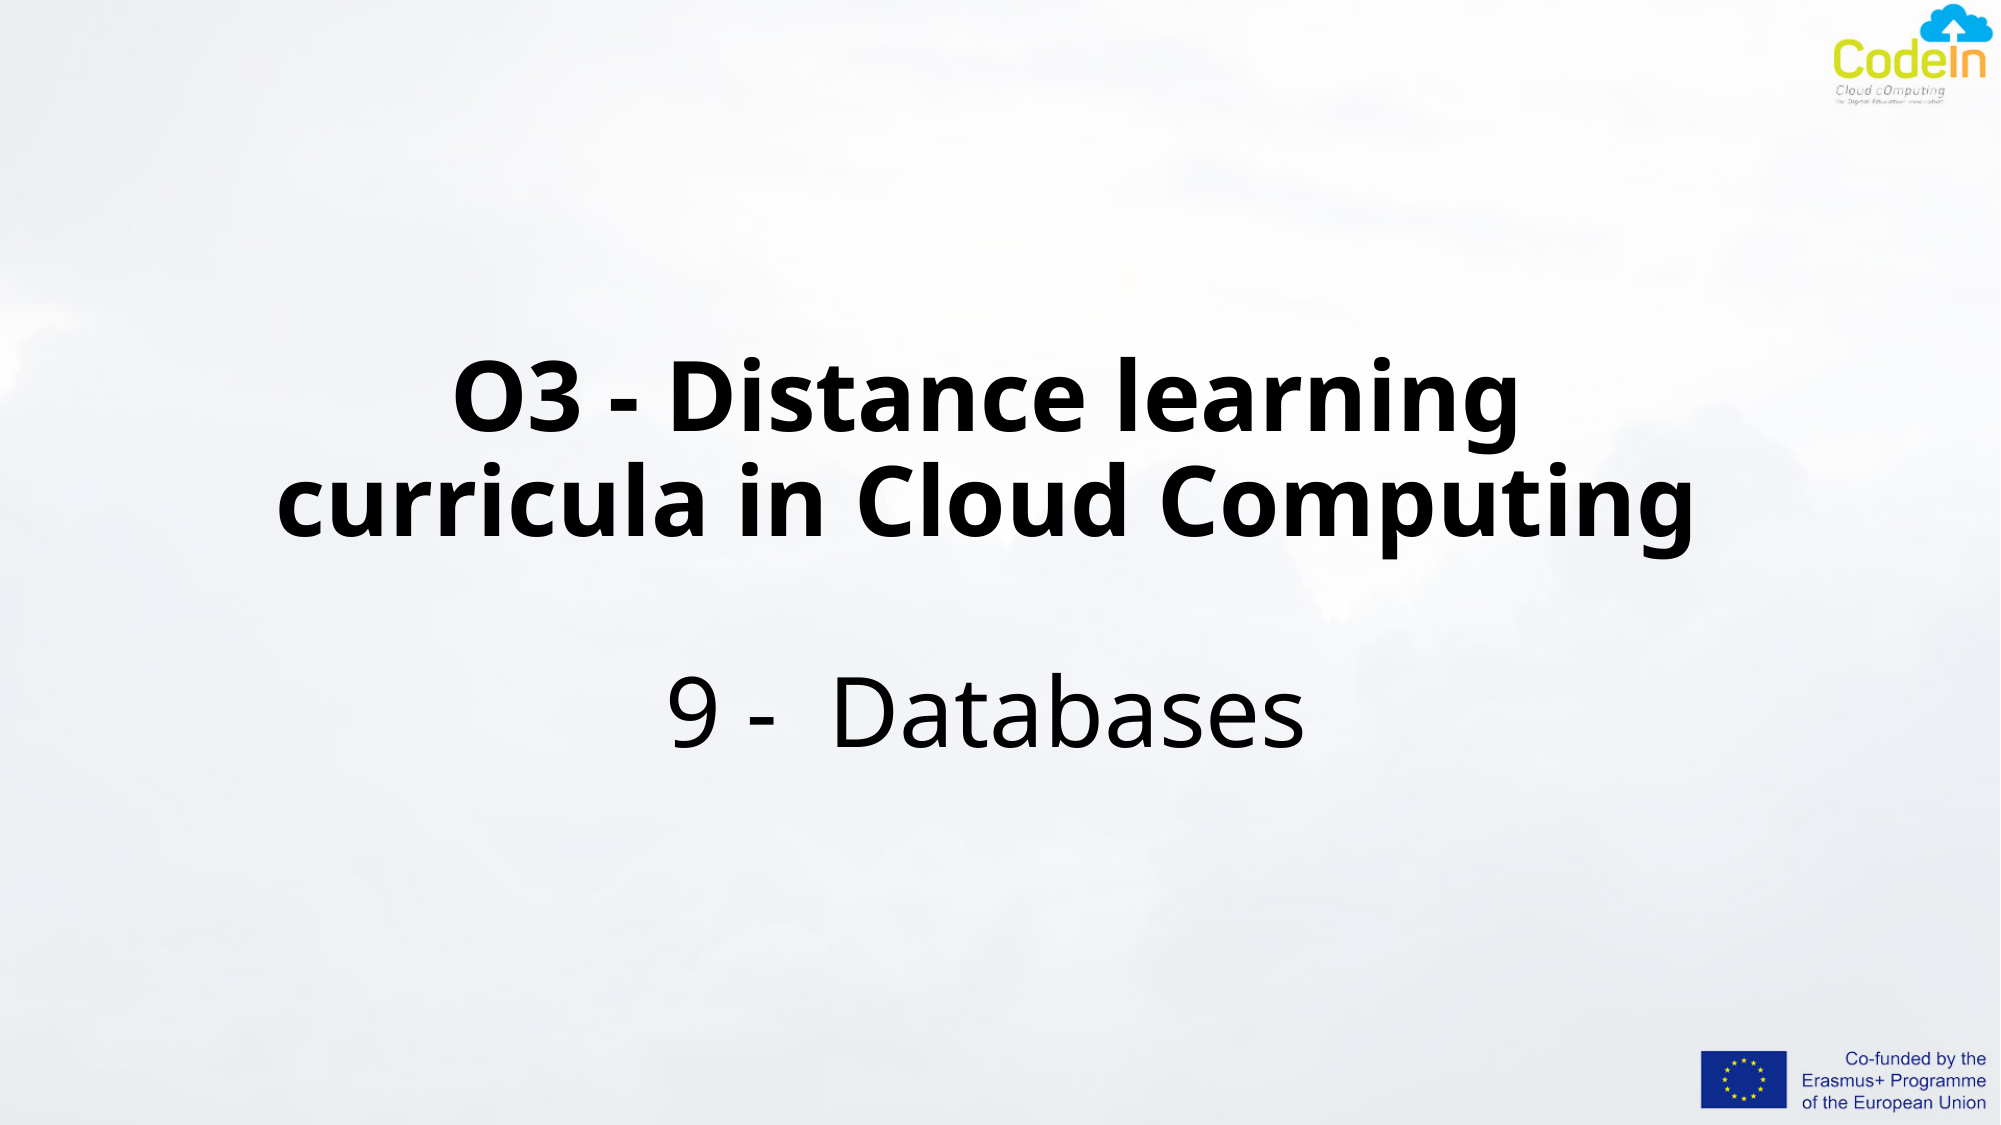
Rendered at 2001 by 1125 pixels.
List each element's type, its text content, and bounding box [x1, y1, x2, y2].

picture [0, 0, 2001, 1125]
title O3 - Distance learning curricula in Cloud Computing 9 - Databases [237, 273, 1737, 776]
